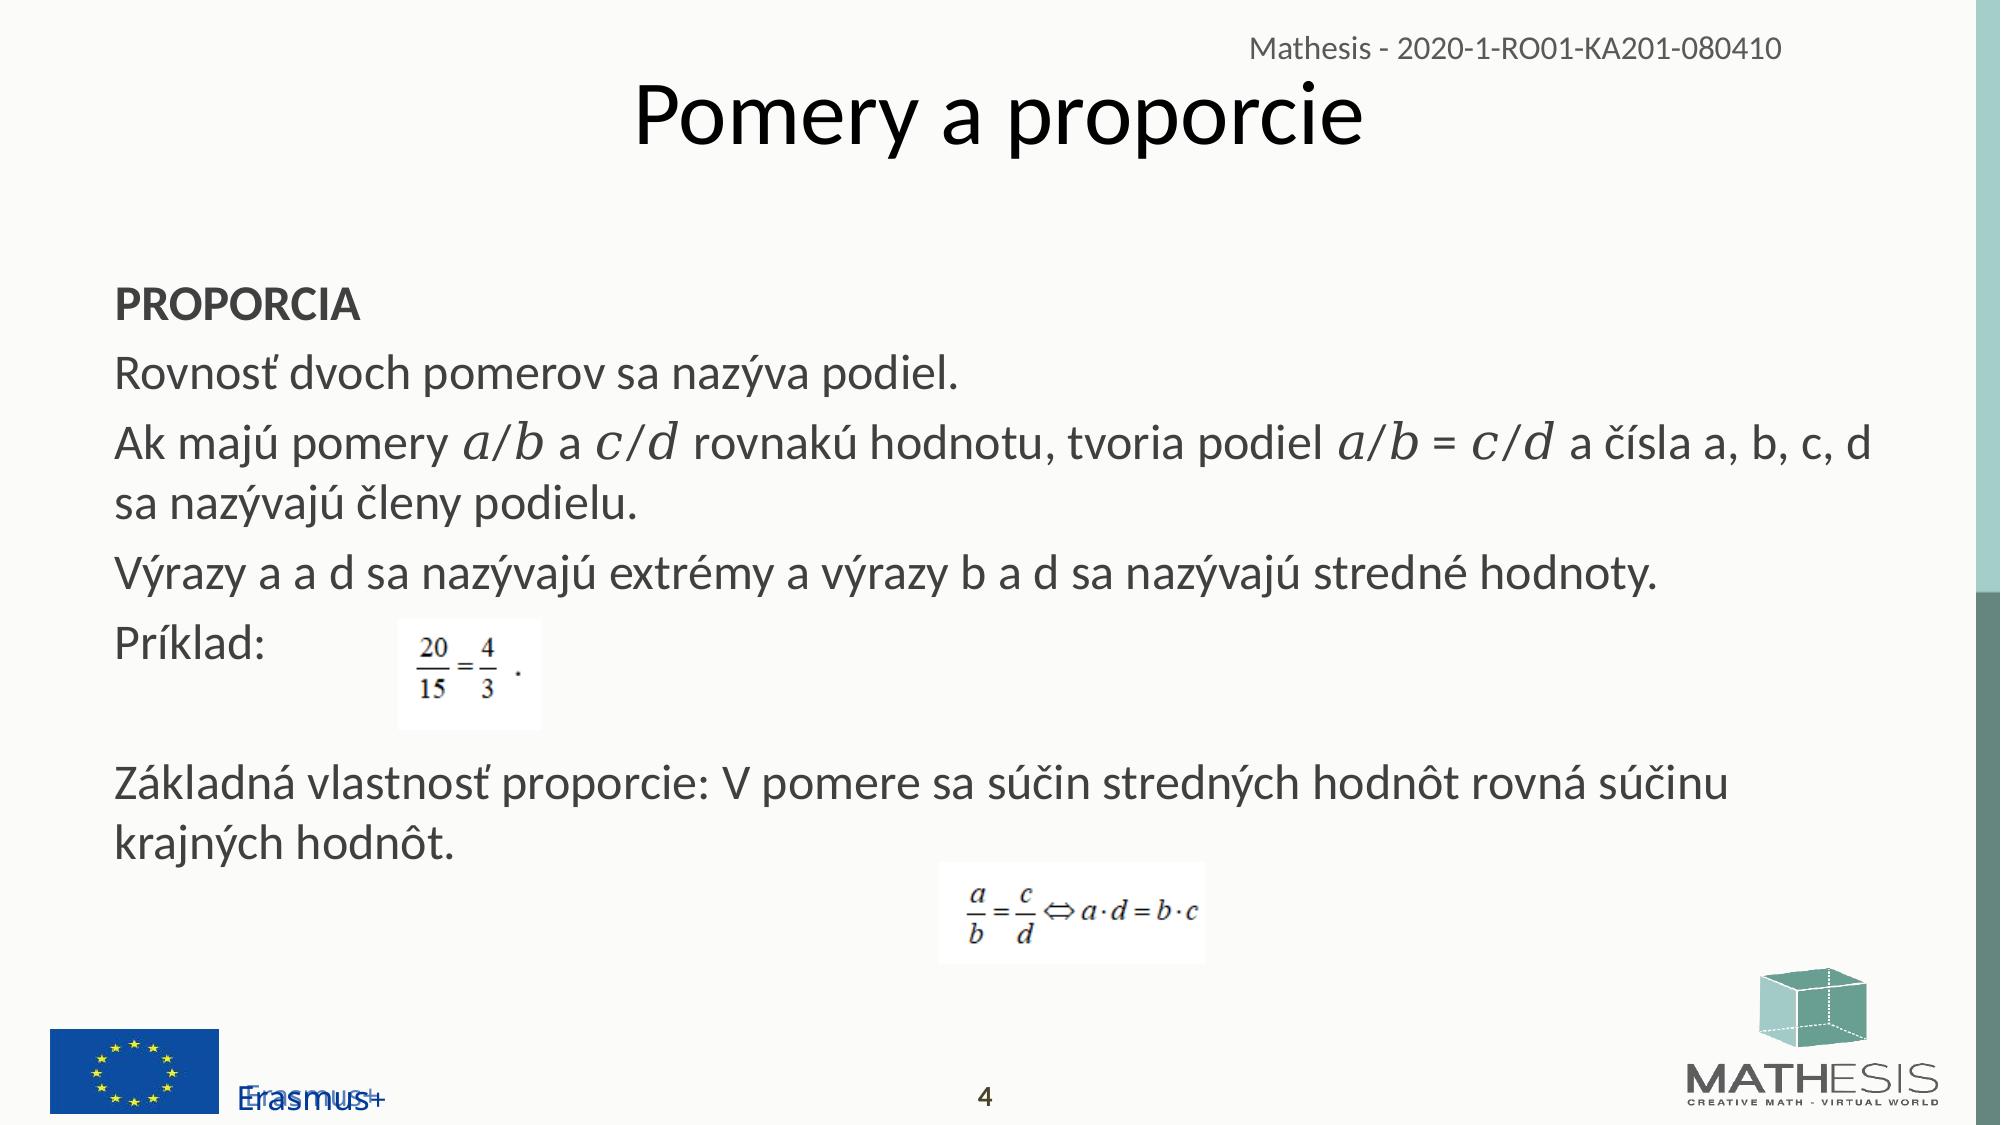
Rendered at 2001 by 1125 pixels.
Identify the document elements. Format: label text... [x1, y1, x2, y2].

picture [50, 1029, 219, 1114]
list PROPORCIA Rovnosť dvoch pomerov sa nazýva podiel. Ak majú pomery 𝑎/𝑏 a 𝑐/𝑑 rovnakú hodnotu, tvoria podiel 𝑎/𝑏 = 𝑐/𝑑 a čísla a, b, c, d sa nazývajú členy podielu. Výrazy a a d sa nazývajú extrémy a výrazy b a d sa nazývajú stredné hodnoty. Príklad: Základná vlastnosť proporcie: V pomere sa súčin stredných hodnôt rovná súčinu krajných hodnôt. [99, 262, 1900, 1005]
title Pomery a proporcie [99, 45, 1900, 233]
picture [398, 619, 542, 730]
picture [938, 862, 1205, 965]
